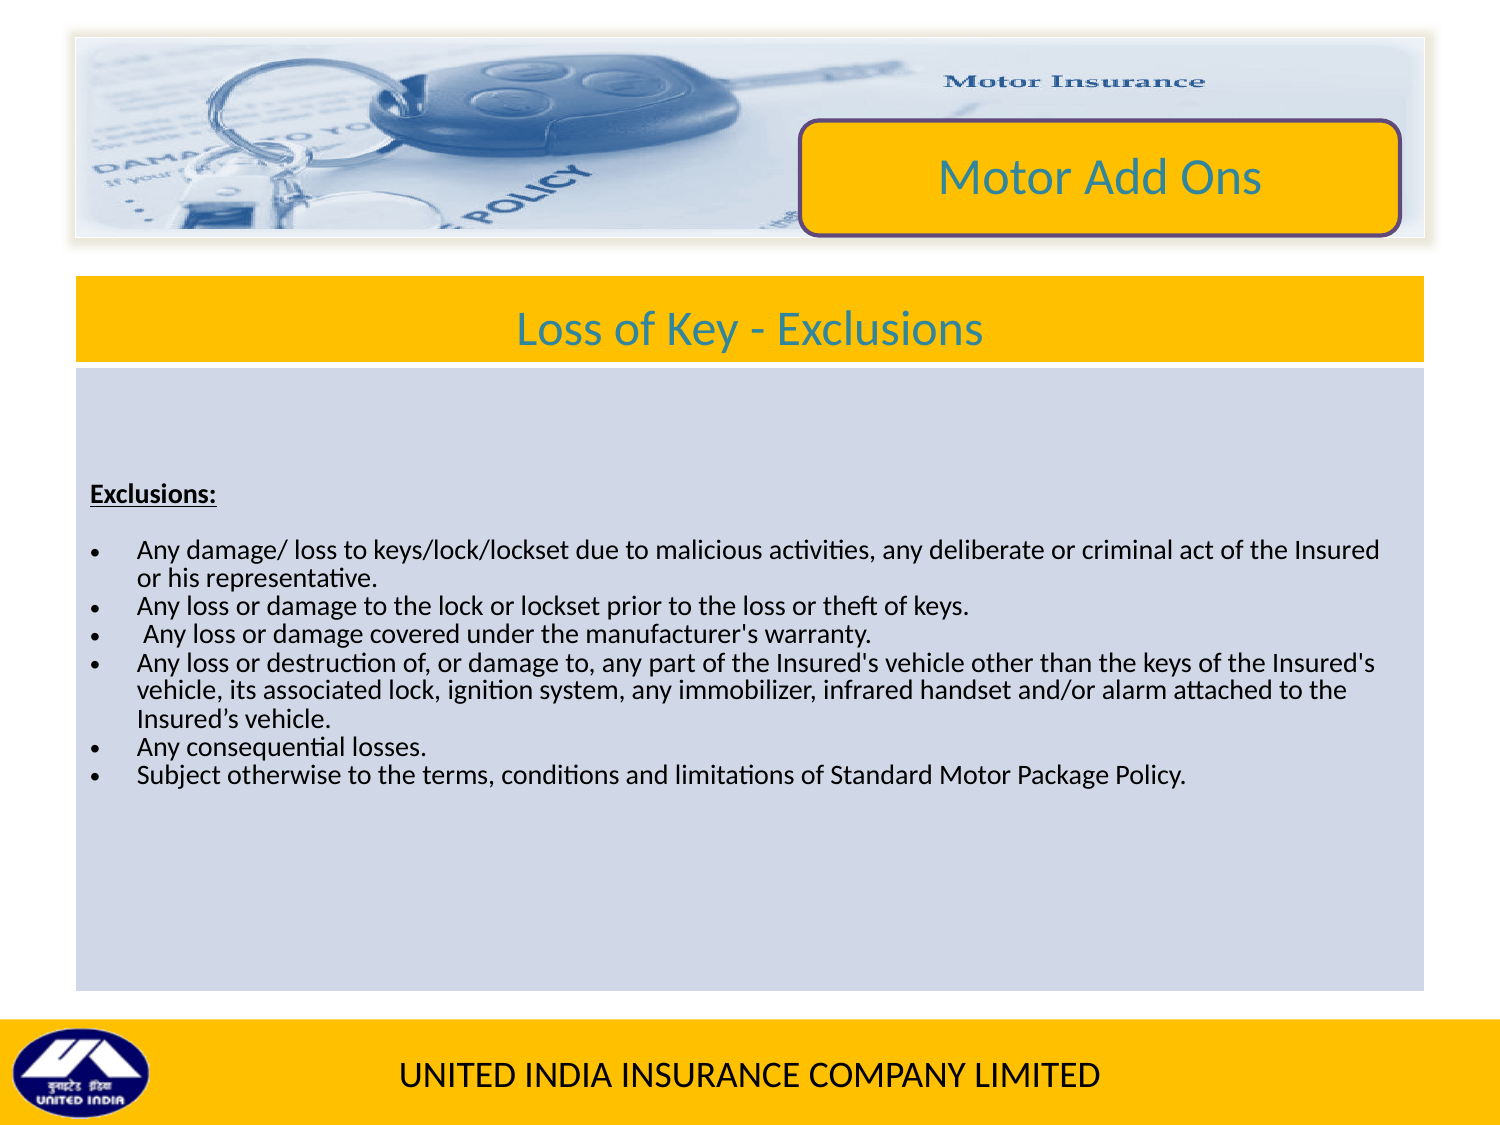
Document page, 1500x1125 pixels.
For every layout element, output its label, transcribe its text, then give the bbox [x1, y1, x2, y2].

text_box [799, 120, 1401, 236]
text_box UNITED INDIA INSURANCE COMPANY LIMITED [0, 1019, 1500, 1125]
picture [11, 1027, 153, 1119]
table_header Loss of Key - Exclusions [76, 276, 1424, 362]
picture [74, 37, 1426, 238]
table_cell Exclusions: Any damage/ loss to keys/lock/lockset due to malicious activities, any deliberate or criminal act of the Insured or his representative. Any loss or damage to the lock or lockset prior to the loss or theft of keys. Any loss or damage covered under the manufacturer's warranty. Any loss or destruction of, or damage to, any part of the Insured's vehicle other than the keys of the Insured's vehicle, its associated lock, ignition system, any immobilizer, infrared handset and/or alarm attached to the Insured’s vehicle. Any consequential losses. Subject otherwise to the terms, conditions and limitations of Standard Motor Package Policy. [76, 368, 1424, 991]
